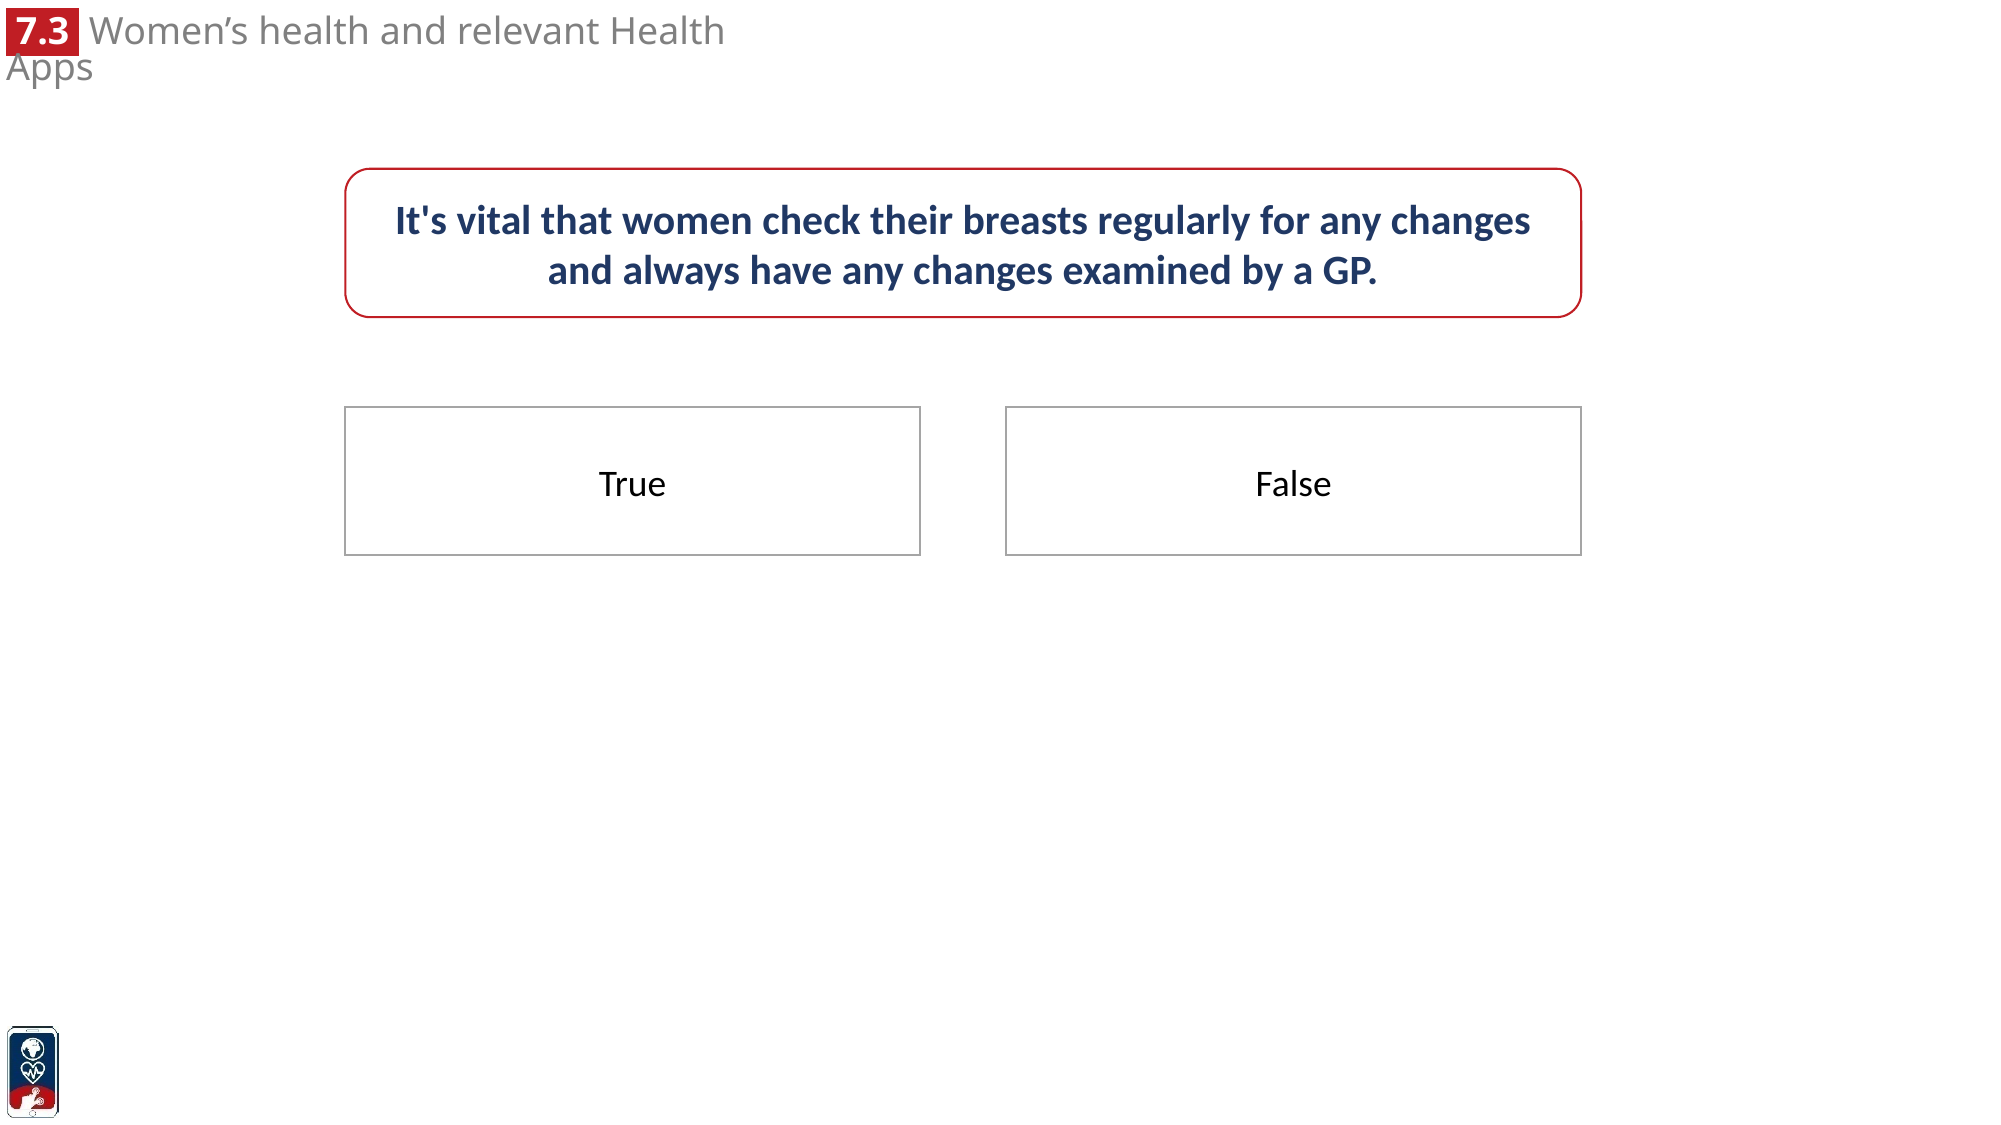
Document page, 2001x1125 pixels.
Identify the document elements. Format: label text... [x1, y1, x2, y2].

text_box It's vital that women check their breasts regularly for any changes and always have any changes examined by a GP. [344, 167, 1583, 319]
text_box True [344, 406, 921, 556]
text_box False [1005, 406, 1582, 556]
picture [7, 1026, 59, 1118]
